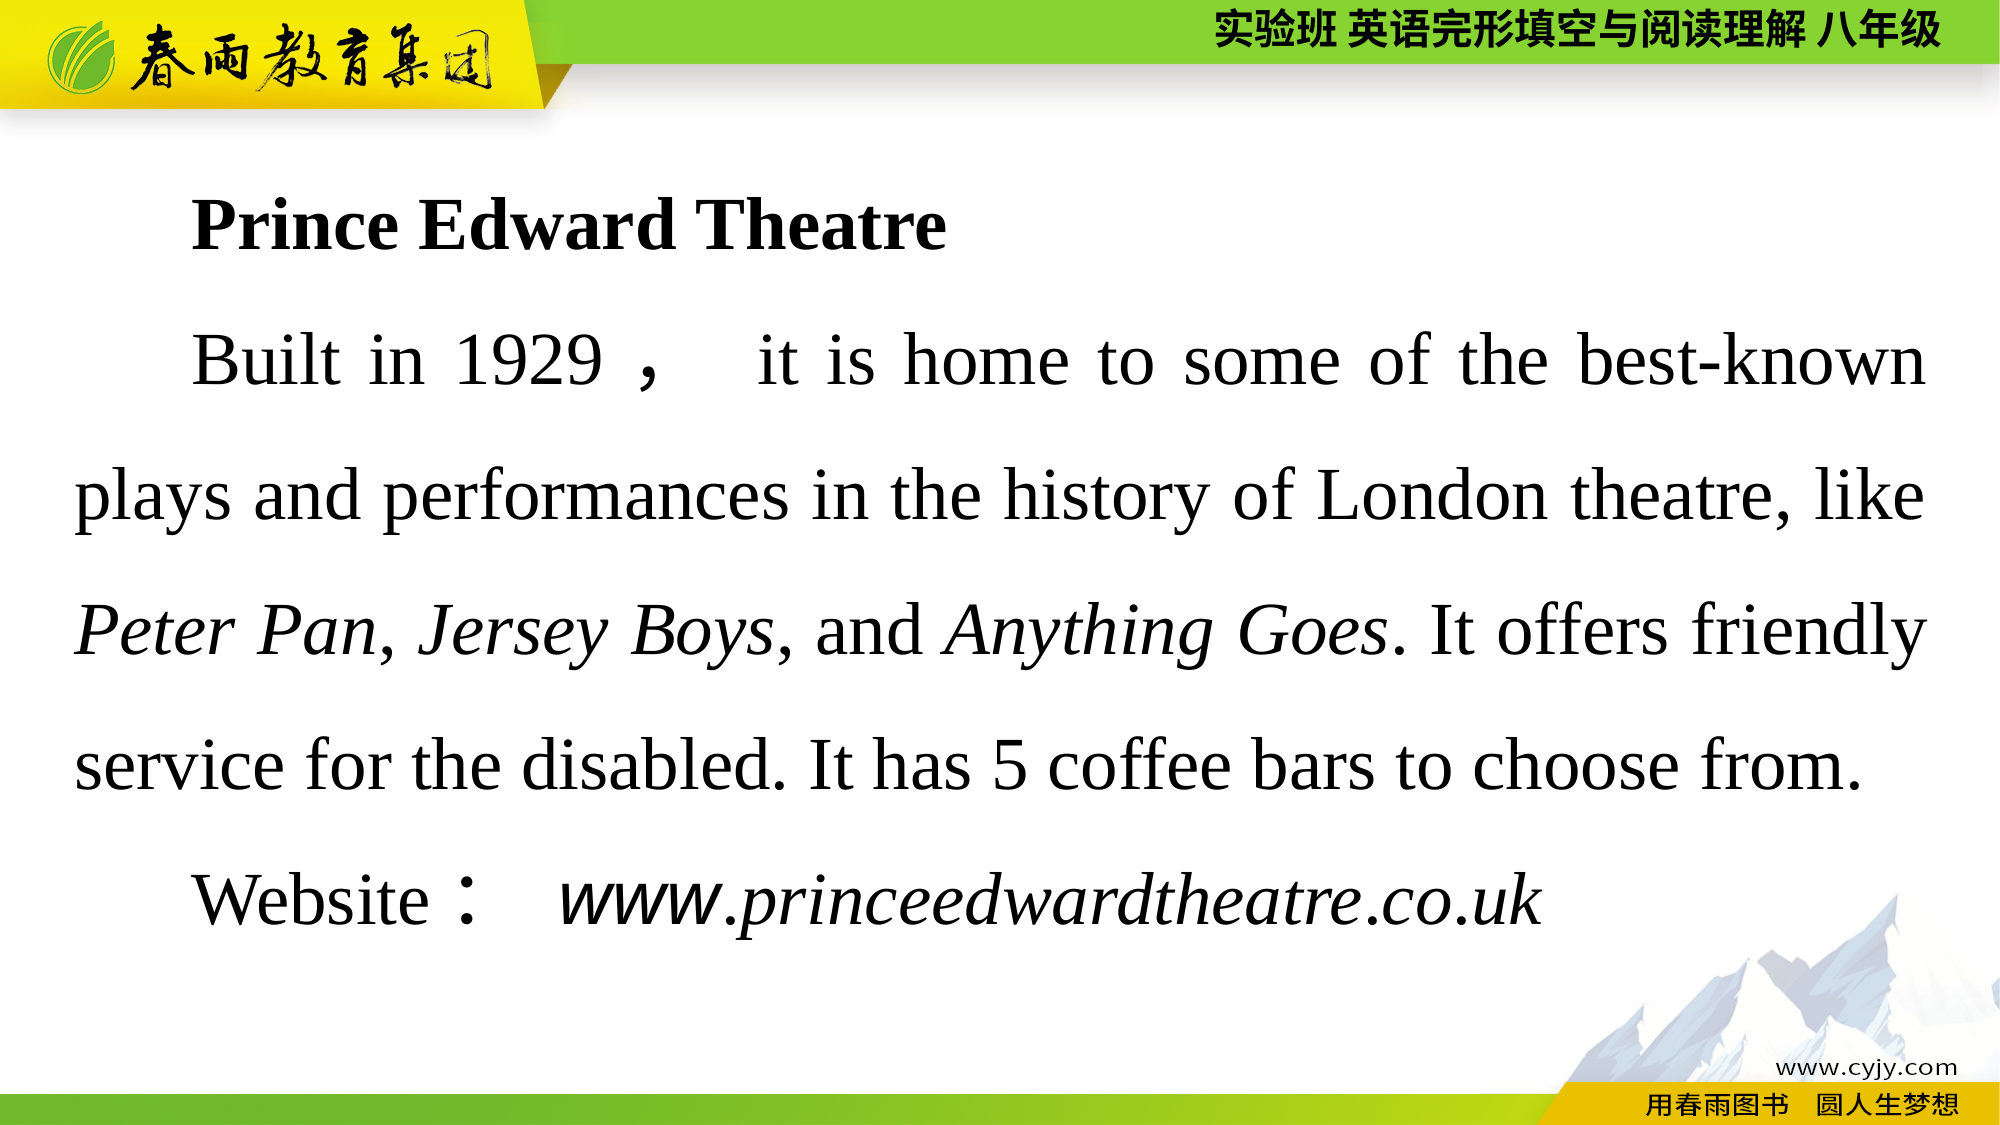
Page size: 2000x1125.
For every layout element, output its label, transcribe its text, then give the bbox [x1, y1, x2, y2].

list Prince Edward Theatre Built in 1929， it is home to some of the best-known plays and performances in the history of London theatre, like Peter Pan, Jersey Boys, and Anything Goes. It offers friendly service for the disabled. It has 5 coffee bars to choose from. Website： www.princeedwardtheatre.co.uk [59, 122, 1944, 956]
picture [0, 0, 2000, 1125]
